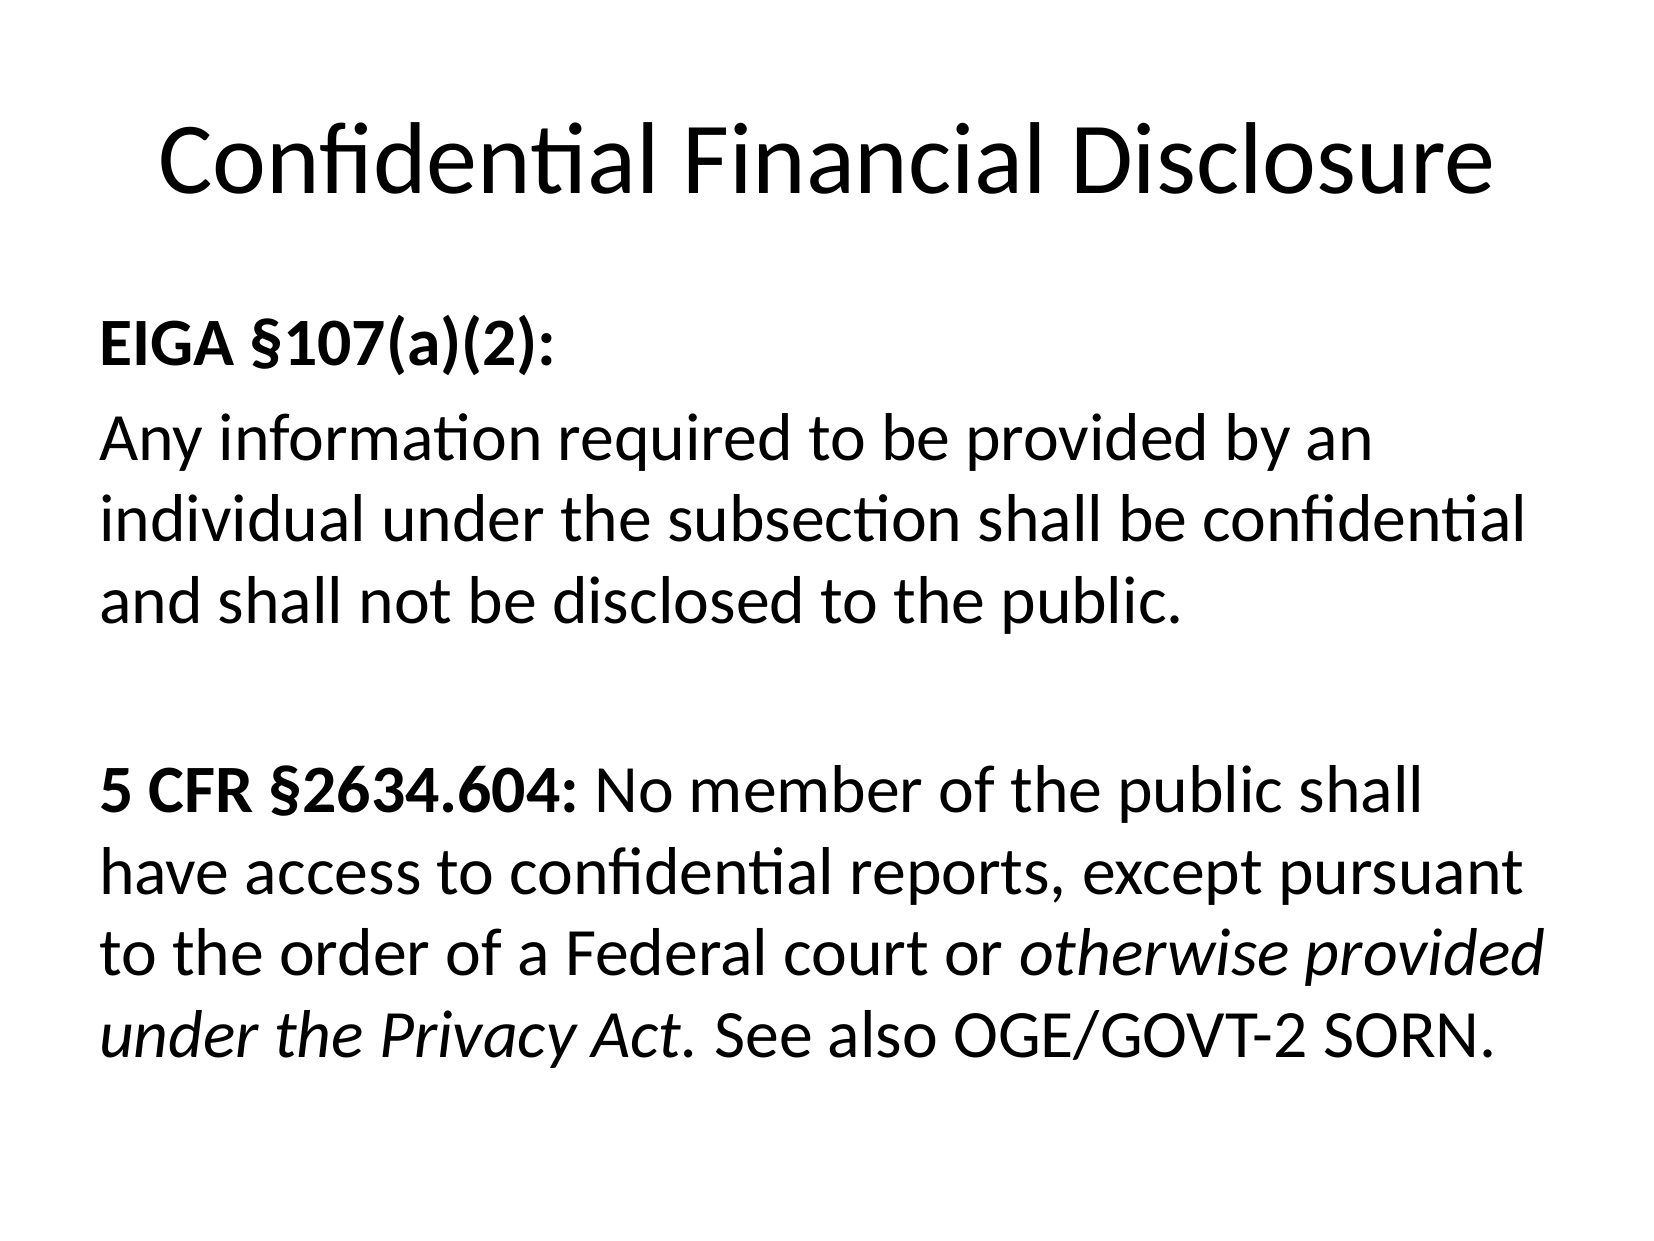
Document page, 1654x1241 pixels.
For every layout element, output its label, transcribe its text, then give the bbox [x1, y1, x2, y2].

list EIGA §107(a)(2): Any information required to be provided by an individual under the subsection shall be confidential and shall not be disclosed to the public. 5 CFR §2634.604: No member of the public shall have access to confidential reports, except pursuant to the order of a Federal court or otherwise provided under the Privacy Act. See also OGE/GOVT-2 SORN. [82, 289, 1571, 1108]
title Confidential Financial Disclosure [82, 49, 1571, 257]
